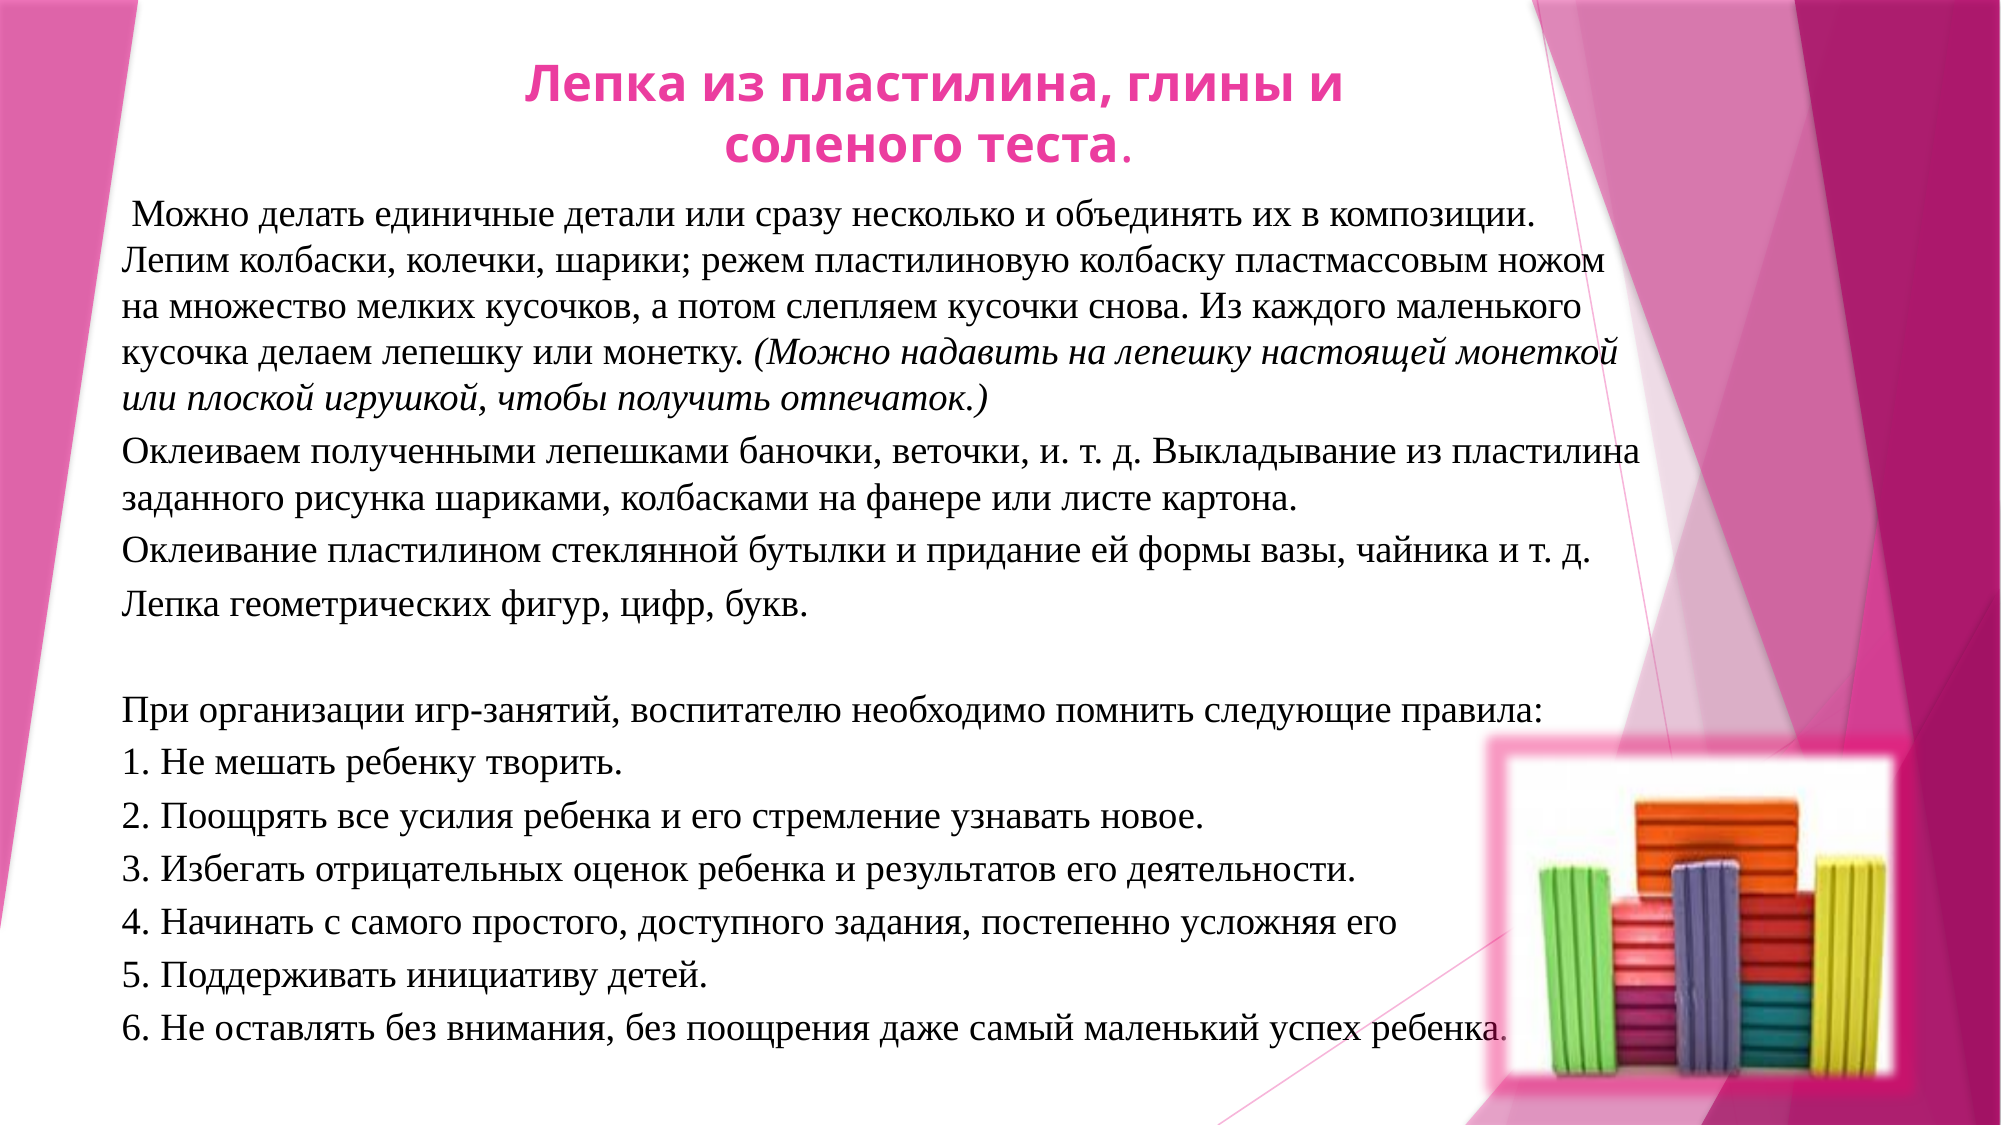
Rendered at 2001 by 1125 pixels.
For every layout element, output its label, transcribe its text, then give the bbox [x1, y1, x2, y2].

title Лепка из пластилина, глины и соленого теста. [378, 43, 1480, 179]
subtitle Можно делать единичные детали или сразу несколько и объединять их в композиции. Лепим колбаски, колечки, шарики; режем пластилиновую колбаску пластмассовым ножом на множество мелких кусочков, а потом слепляем кусочки снова. Из каждого маленького кусочка делаем лепешку или монетку. (Можно надавить на лепешку настоящей монеткой или плоской игрушкой, чтобы получить отпечаток.) Оклеиваем полученными лепешками баночки, веточки, и. т. д. Выкладывание из пластилина заданного рисунка шариками, колбасками на фанере или листе картона. Оклеивание пластилином стеклянной бутылки и придание ей формы вазы, чайника и т. д. Лепка геометрических фигур, цифр, букв. При организации игр-занятий, воспитателю необходимо помнить следующие правила: 1. Не мешать ребенку творить. 2. Поощрять все усилия ребенка и его стремление узнавать новое. 3. Избегать отрицательных оценок ребенка и результатов его деятельности. 4. Начинать с самого простого, доступного задания, постепенно усложняя его 5. Поддерживать инициативу детей. 6. Не оставлять без внимания, без поощрения даже самый маленький успех ребенка. [106, 179, 1657, 1084]
picture [1496, 745, 1904, 1084]
